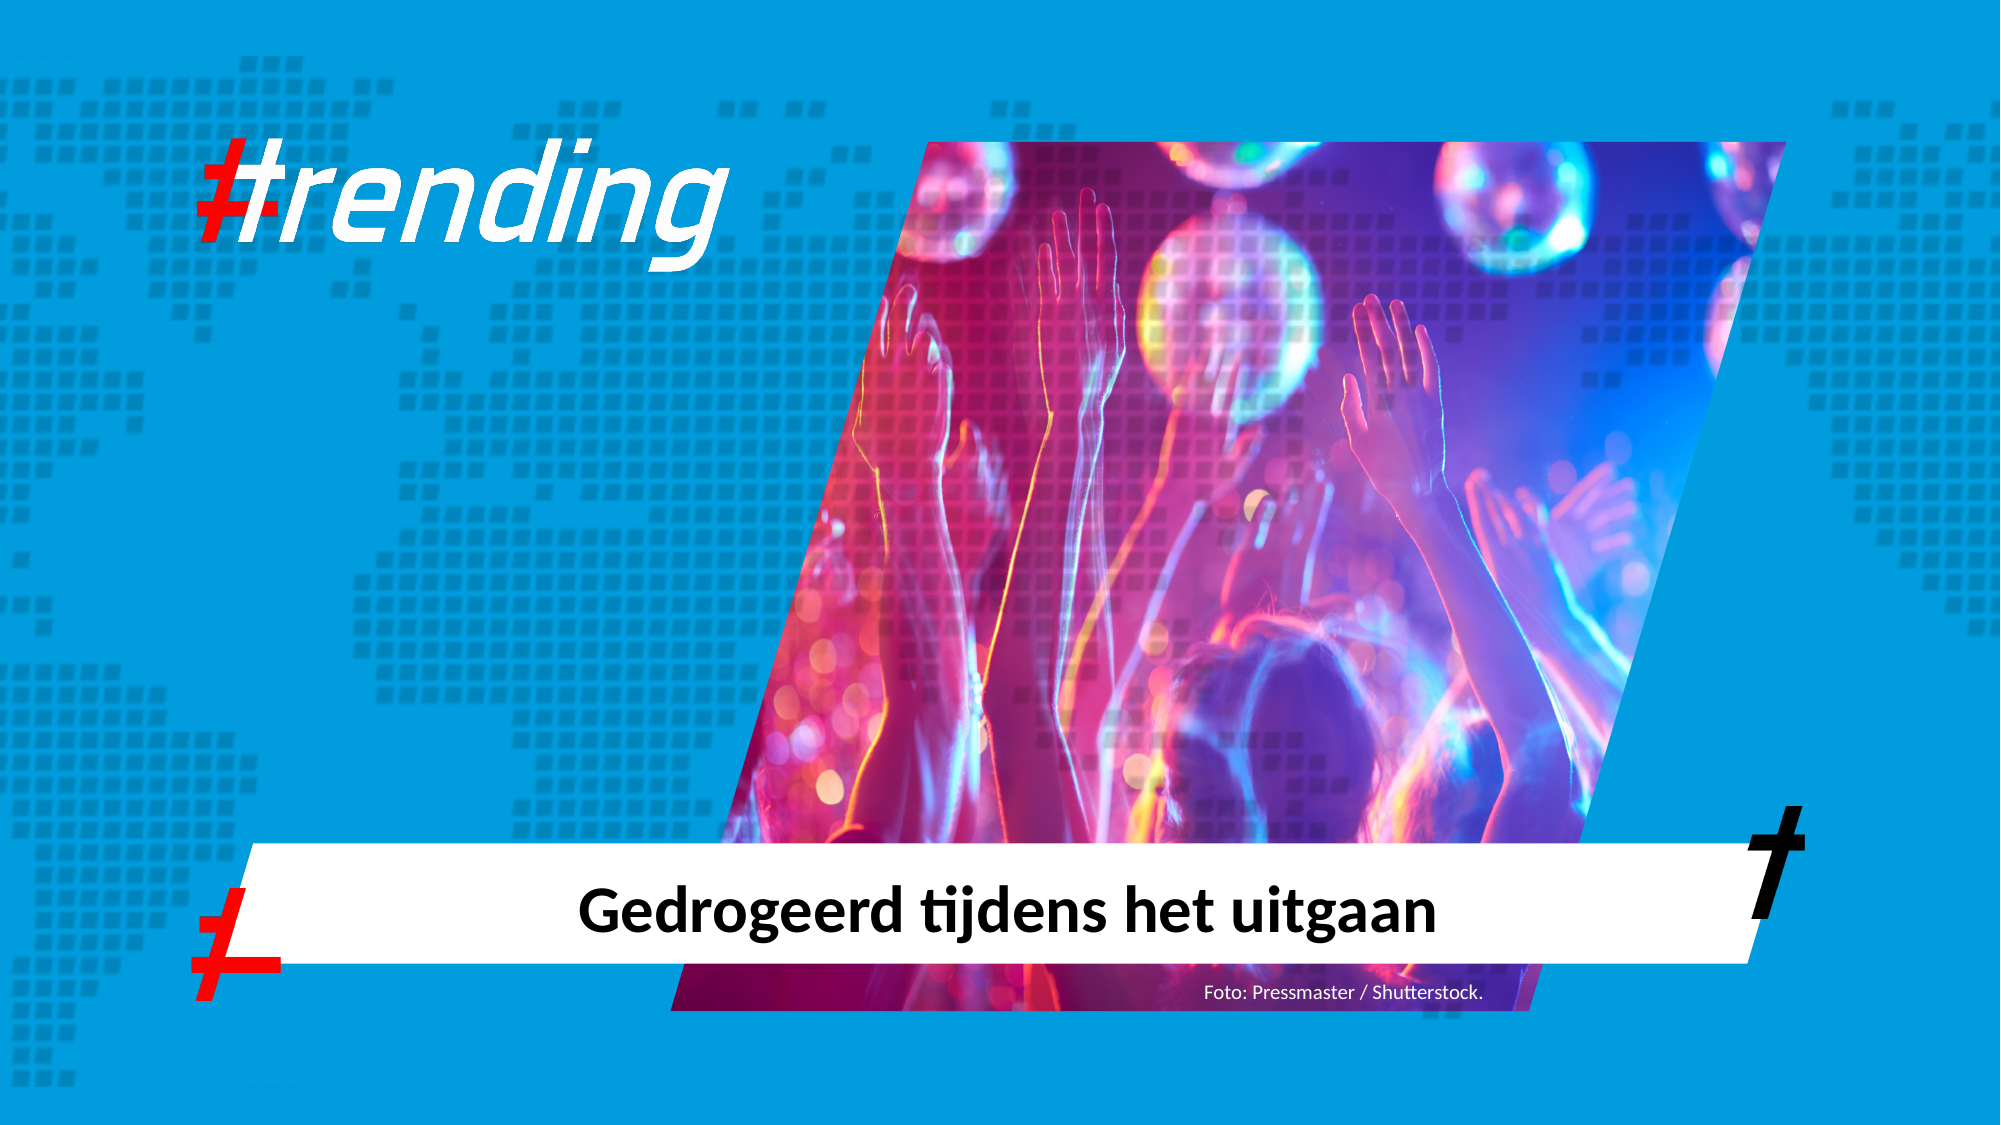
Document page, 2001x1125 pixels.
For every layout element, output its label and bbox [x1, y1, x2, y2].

picture [548, 169, 582, 242]
picture [480, 139, 561, 242]
picture [280, 169, 336, 242]
picture [198, 139, 285, 242]
picture [574, 139, 591, 153]
picture [401, 169, 474, 242]
picture [192, 142, 1804, 1011]
picture [333, 169, 400, 242]
picture [577, 169, 650, 242]
picture [649, 169, 729, 271]
